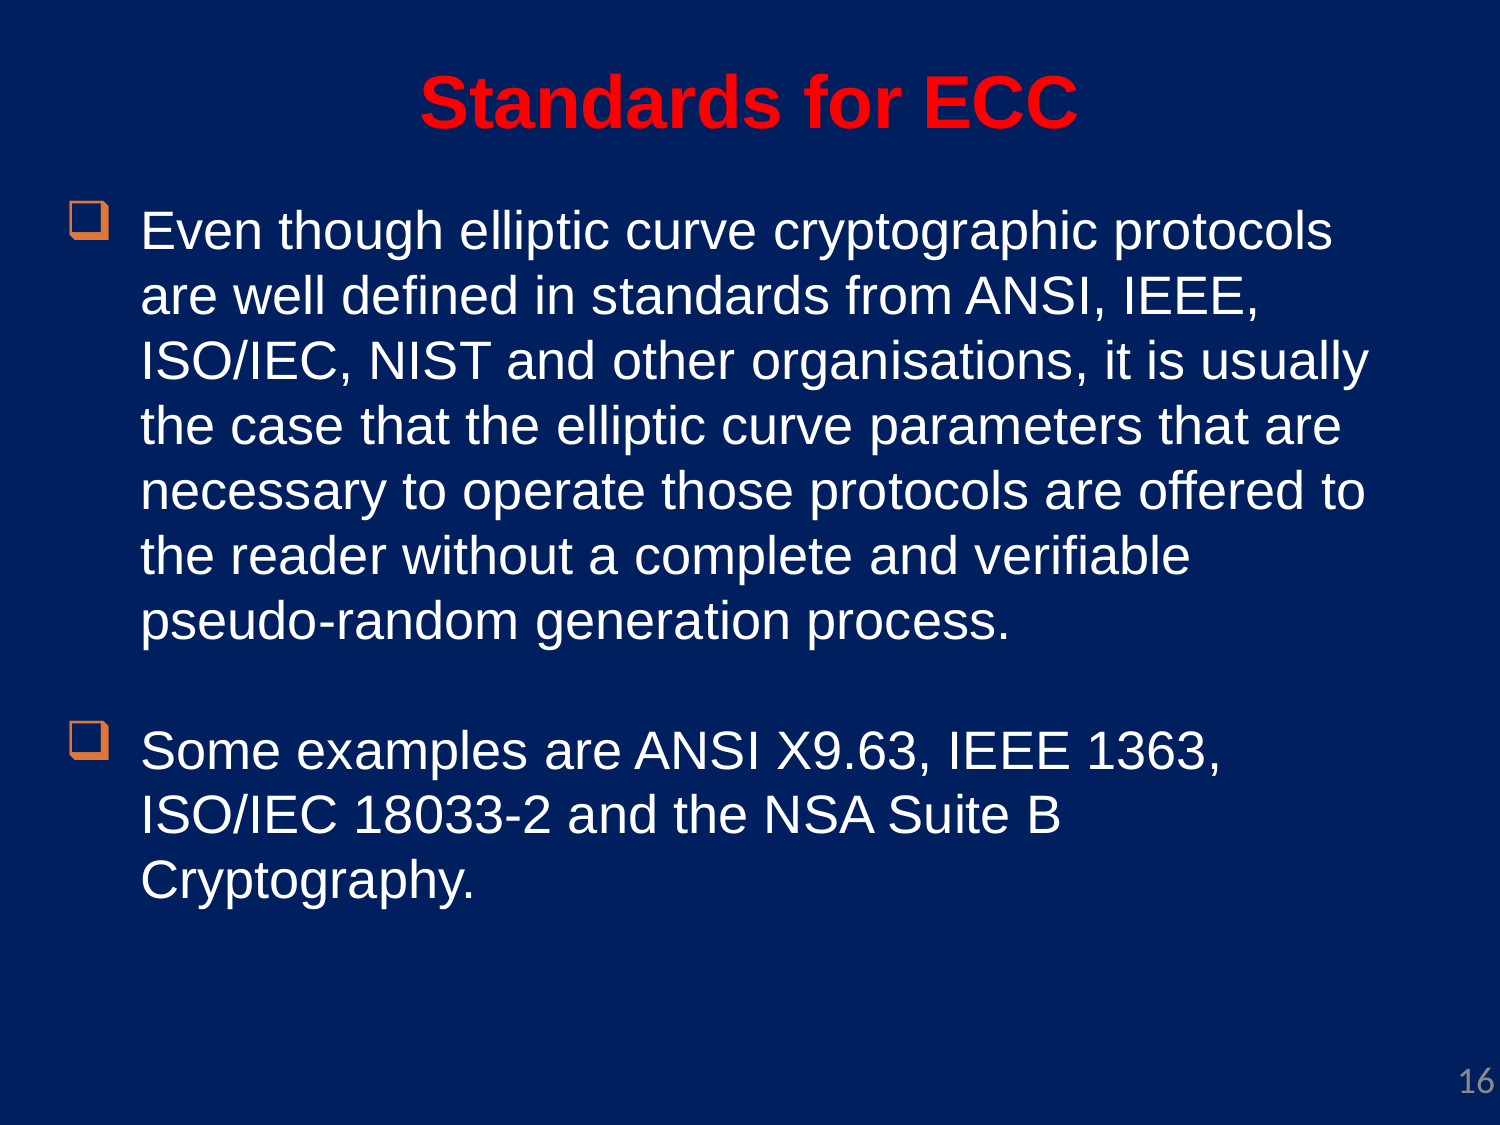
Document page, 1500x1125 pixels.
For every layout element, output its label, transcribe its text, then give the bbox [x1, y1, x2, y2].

title Standards for ECC [44, 53, 1456, 145]
text_box 16 [1432, 1056, 1495, 1102]
list Even though elliptic curve cryptographic protocols are well defined in standards from ANSI, IEEE, ISO/IEC, NIST and other organisations, it is usually the case that the elliptic curve parameters that are necessary to operate those protocols are offered to the reader without a complete and verifiable pseudo-random generation process. Some examples are ANSI X9.63, IEEE 1363, ISO/IEC 18033-2 and the NSA Suite B Cryptography. [62, 195, 1500, 918]
